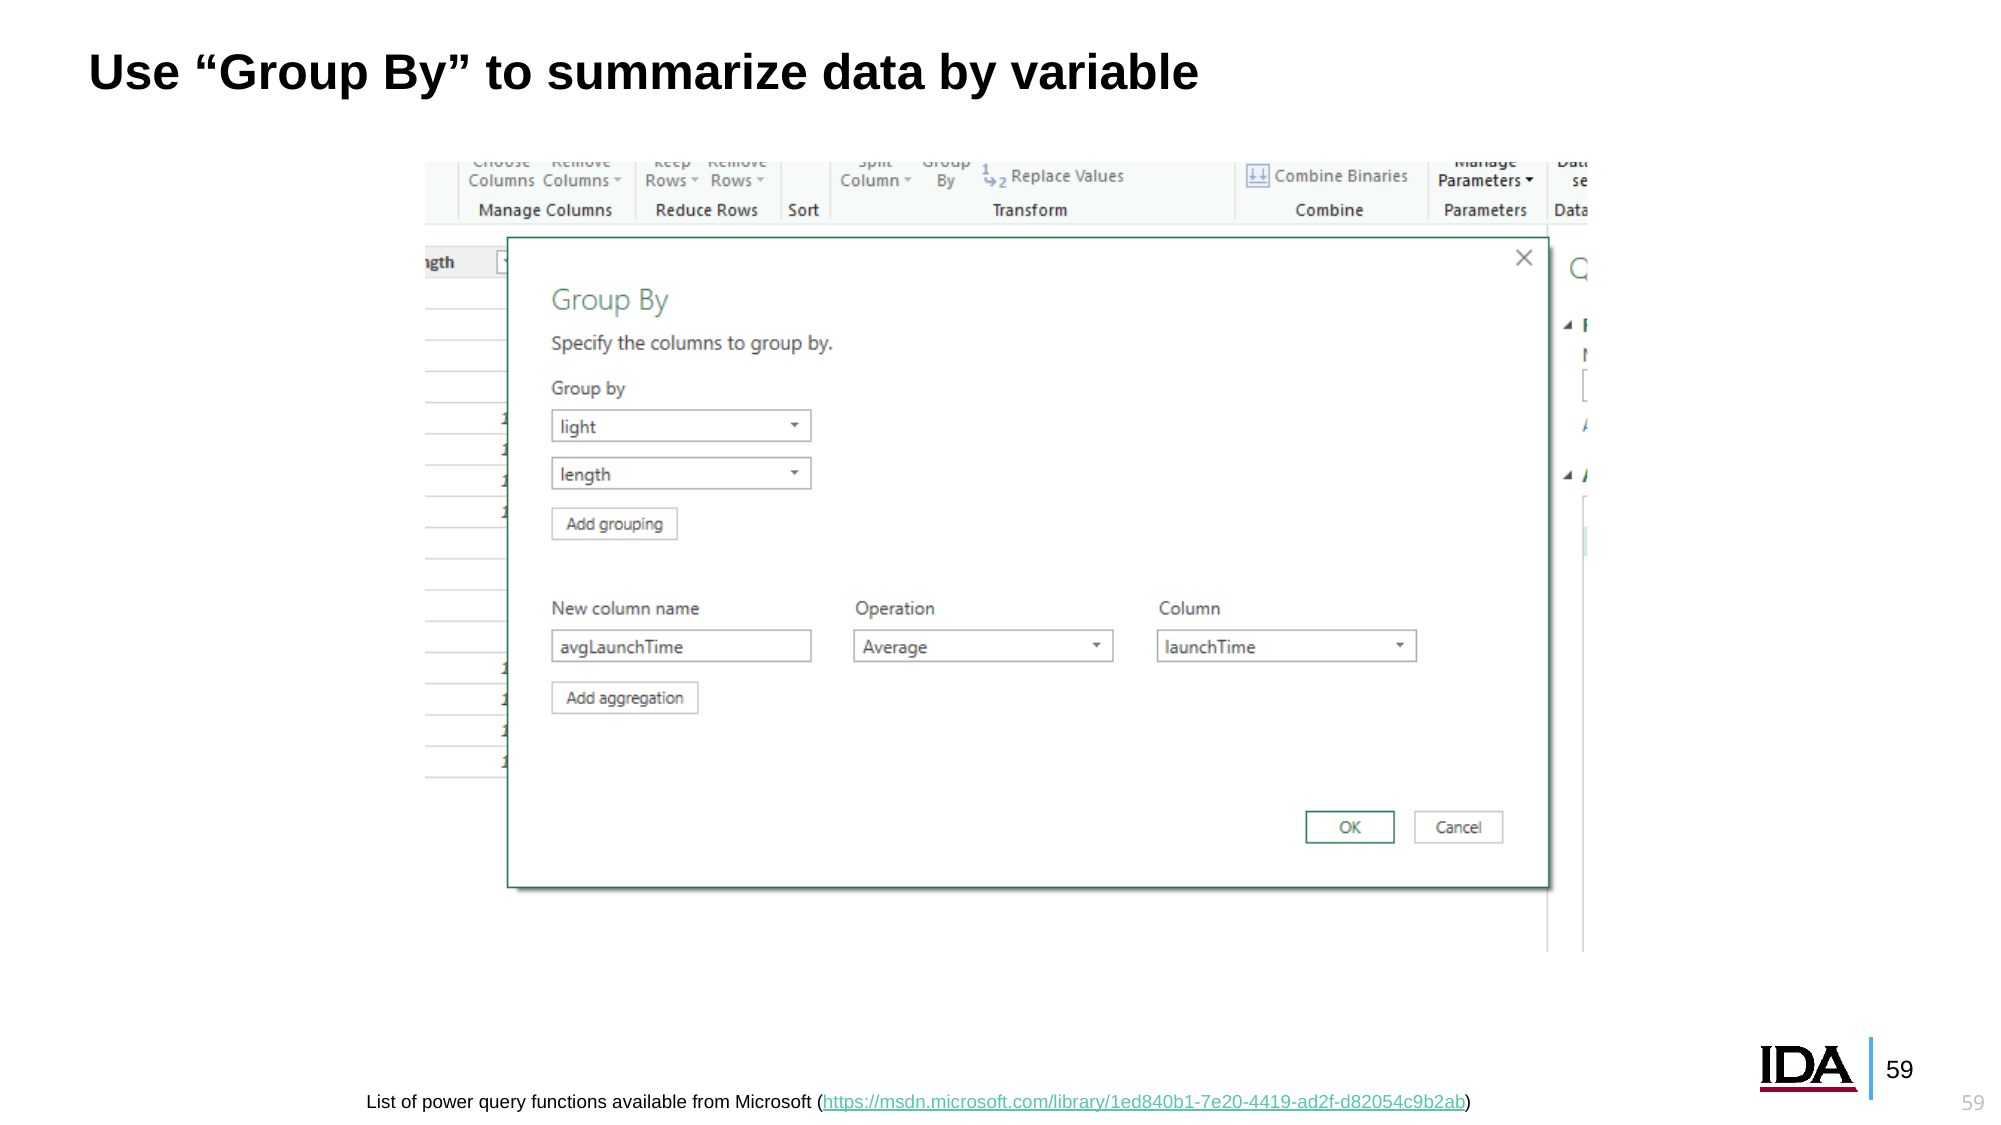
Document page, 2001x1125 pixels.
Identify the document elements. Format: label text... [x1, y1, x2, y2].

picture [424, 162, 1588, 952]
slide_number 58 [1866, 1065, 2000, 1125]
title Use “Group By” to summarize data by variable [73, 26, 1738, 113]
text_box List of power query functions available from Microsoft (https://msdn.microsoft.com/library/1ed840b1-7e20-4419-ad2f-d82054c9b2ab) [351, 1082, 1487, 1120]
picture [1760, 1046, 1858, 1092]
